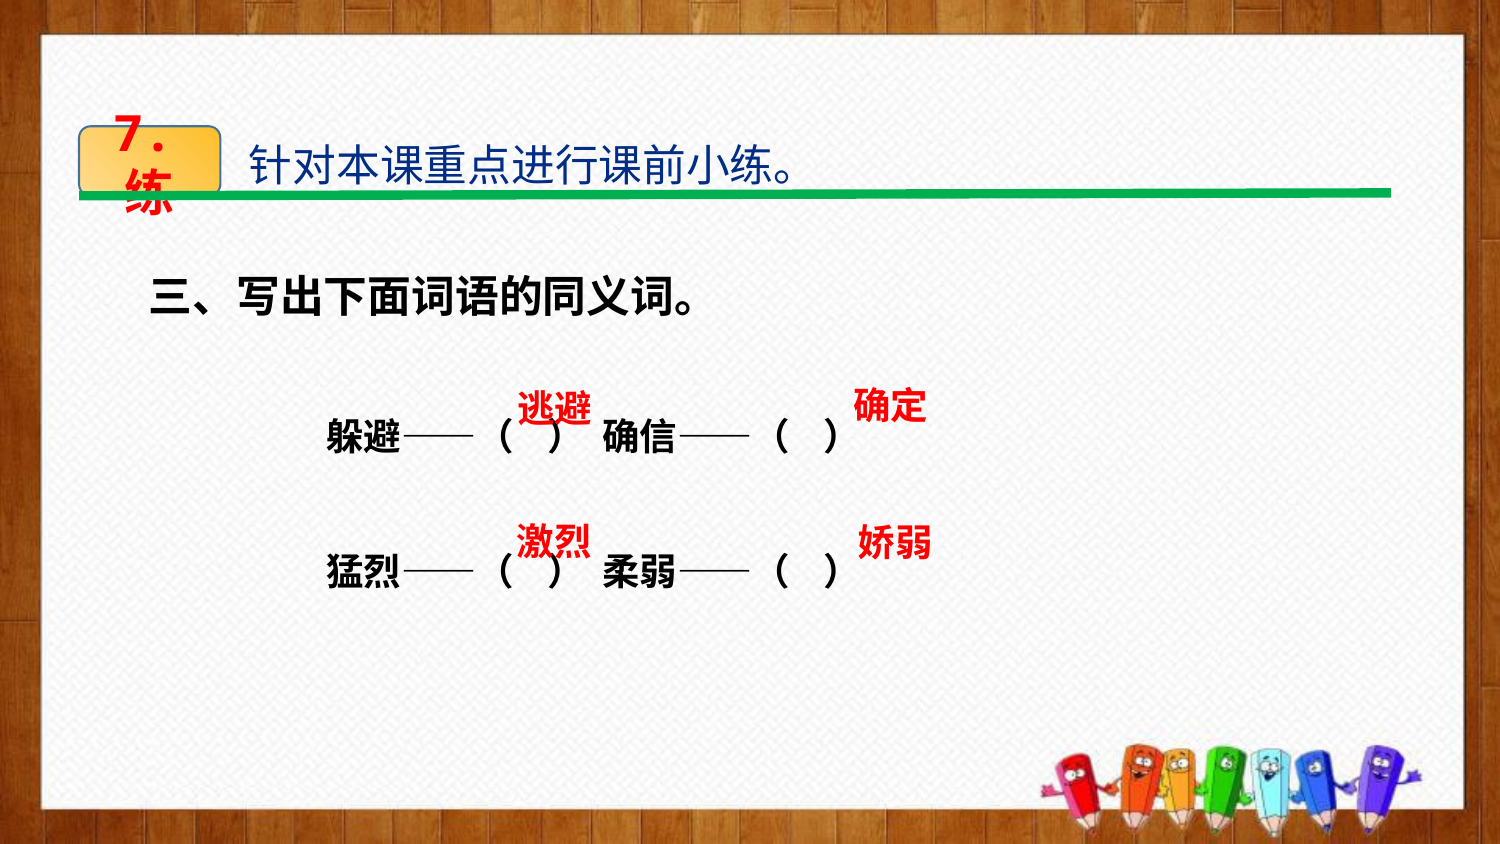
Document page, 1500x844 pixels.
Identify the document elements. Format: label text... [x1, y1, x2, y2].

picture [0, 0, 1500, 844]
text_box 激烈 [505, 512, 625, 569]
text_box 7.练 [77, 125, 222, 191]
text_box 三、写出下面词语的同义词。 [140, 264, 727, 326]
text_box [78, 192, 1391, 196]
text_box 针对本课重点进行课前小练。 [237, 131, 1360, 192]
text_box 逃避 [505, 379, 625, 436]
text_box 躲避——（ ） 确信——（ ） 猛烈——（ ） 柔弱——（ ） [315, 317, 1113, 599]
text_box 娇弱 [846, 513, 966, 570]
text_box 确定 [842, 376, 962, 433]
